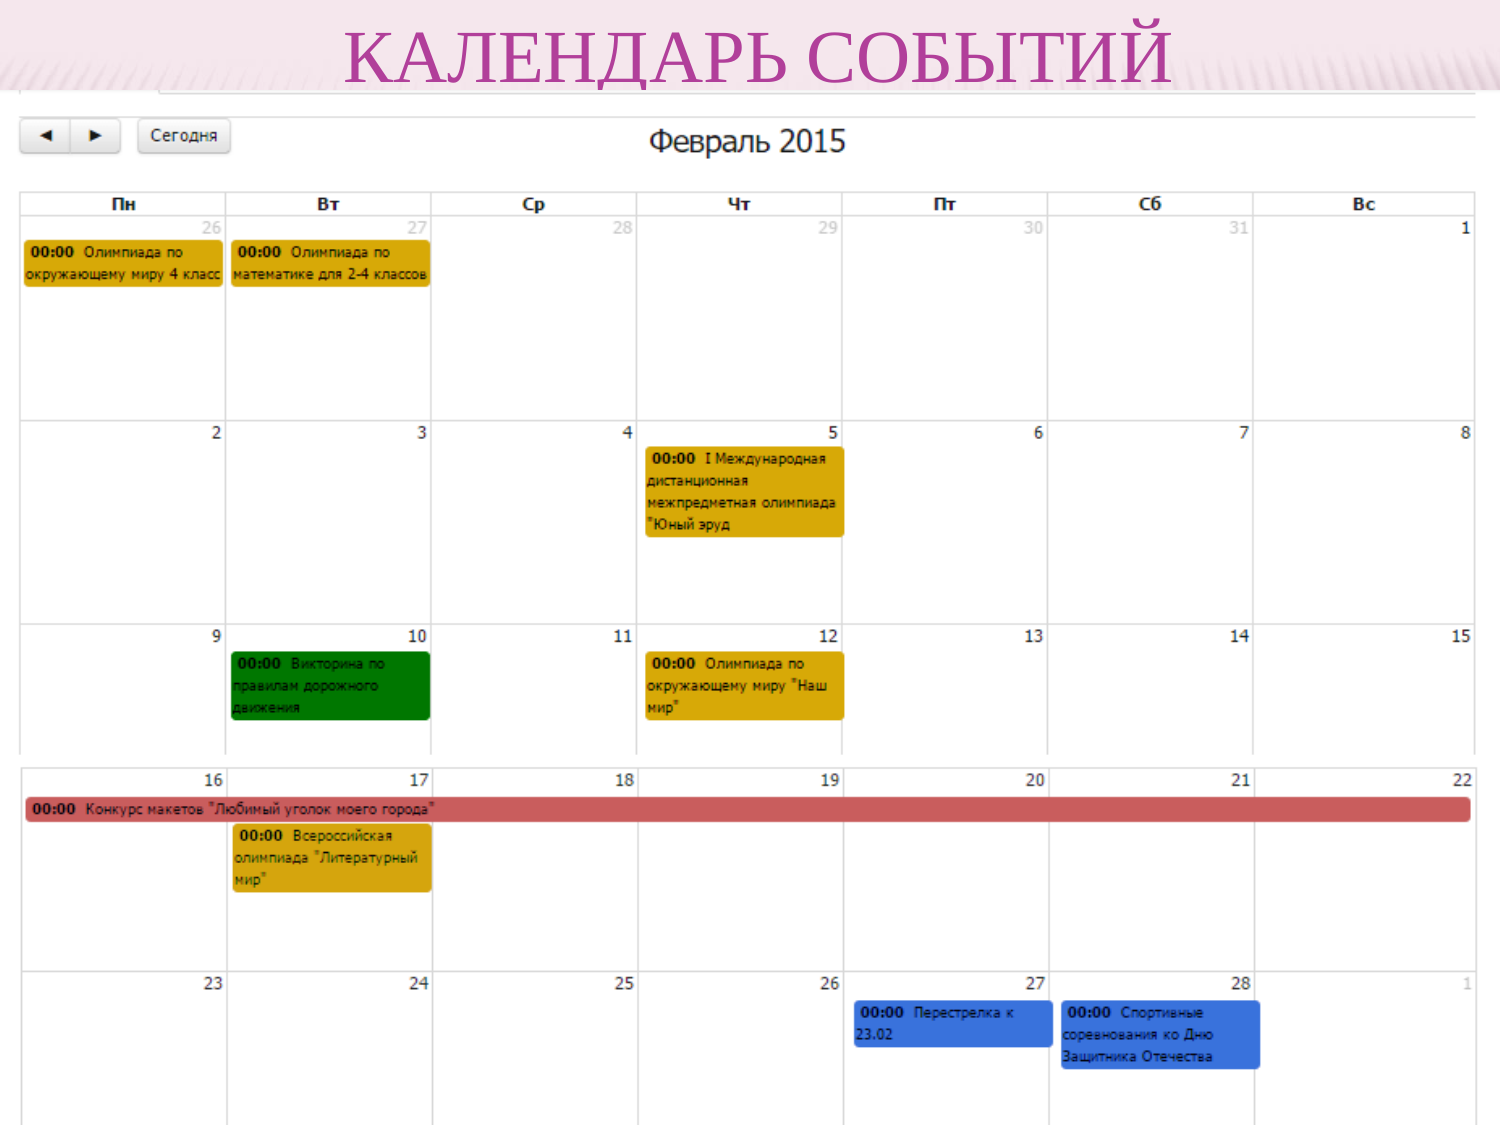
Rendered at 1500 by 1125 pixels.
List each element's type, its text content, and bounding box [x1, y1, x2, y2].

picture [0, 90, 1500, 1125]
text_box Календарь событий [64, 0, 1453, 89]
